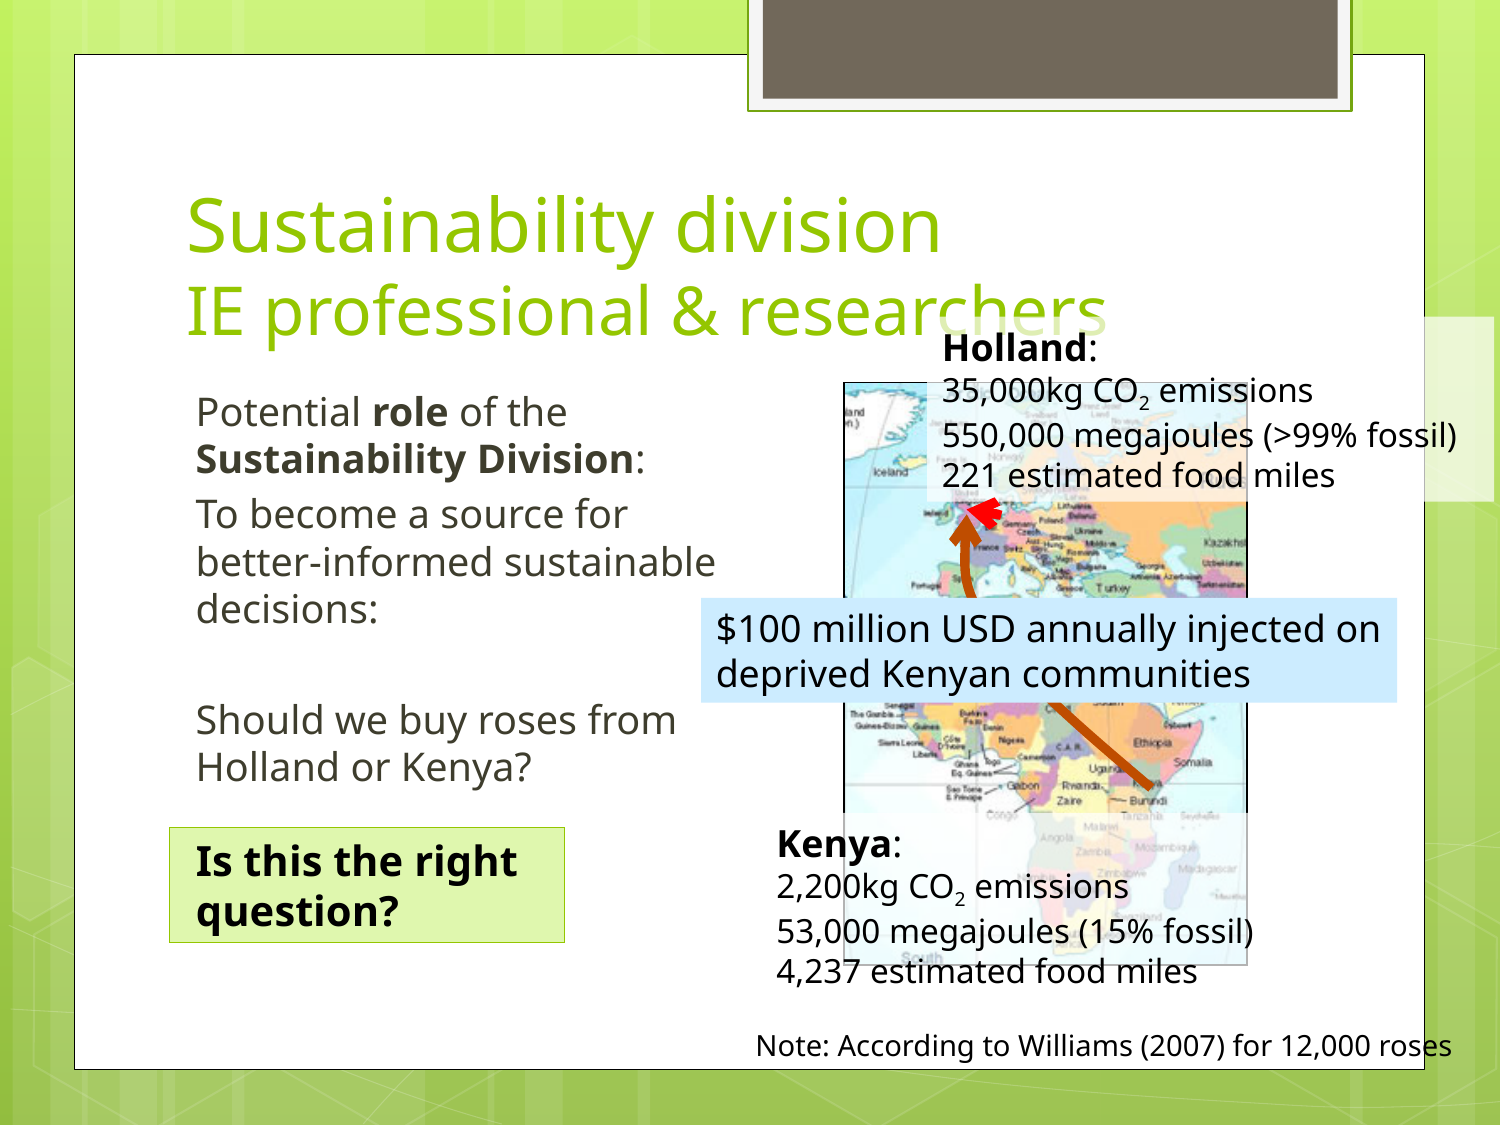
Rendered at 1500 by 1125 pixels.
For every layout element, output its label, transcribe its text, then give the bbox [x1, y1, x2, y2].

text_box Kenya: 2,200kg CO2 emissions 53,000 megajoules (15% fossil) 4,237 estimated food miles [761, 812, 1329, 998]
text_box Holland: 35,000kg CO2 emissions 550,000 megajoules (>99% fossil) 221 estimated food miles [927, 316, 1495, 502]
text_box $100 million USD annually injected on deprived Kenyan communities [701, 597, 838, 703]
picture [844, 382, 1247, 965]
text_box $100 million USD annually injected on deprived Kenyan communities [1253, 597, 1398, 703]
list Potential role of the Sustainability Division: To become a source for better-informed sustainable decisions: Should we buy roses from Holland or Kenya? [170, 379, 733, 799]
text_box Note: According to Williams (2007) for 12,000 roses [740, 1020, 1468, 1070]
text_box Is this the right question? [169, 827, 565, 943]
title Sustainability division IE professional & researchers [170, 168, 1324, 357]
